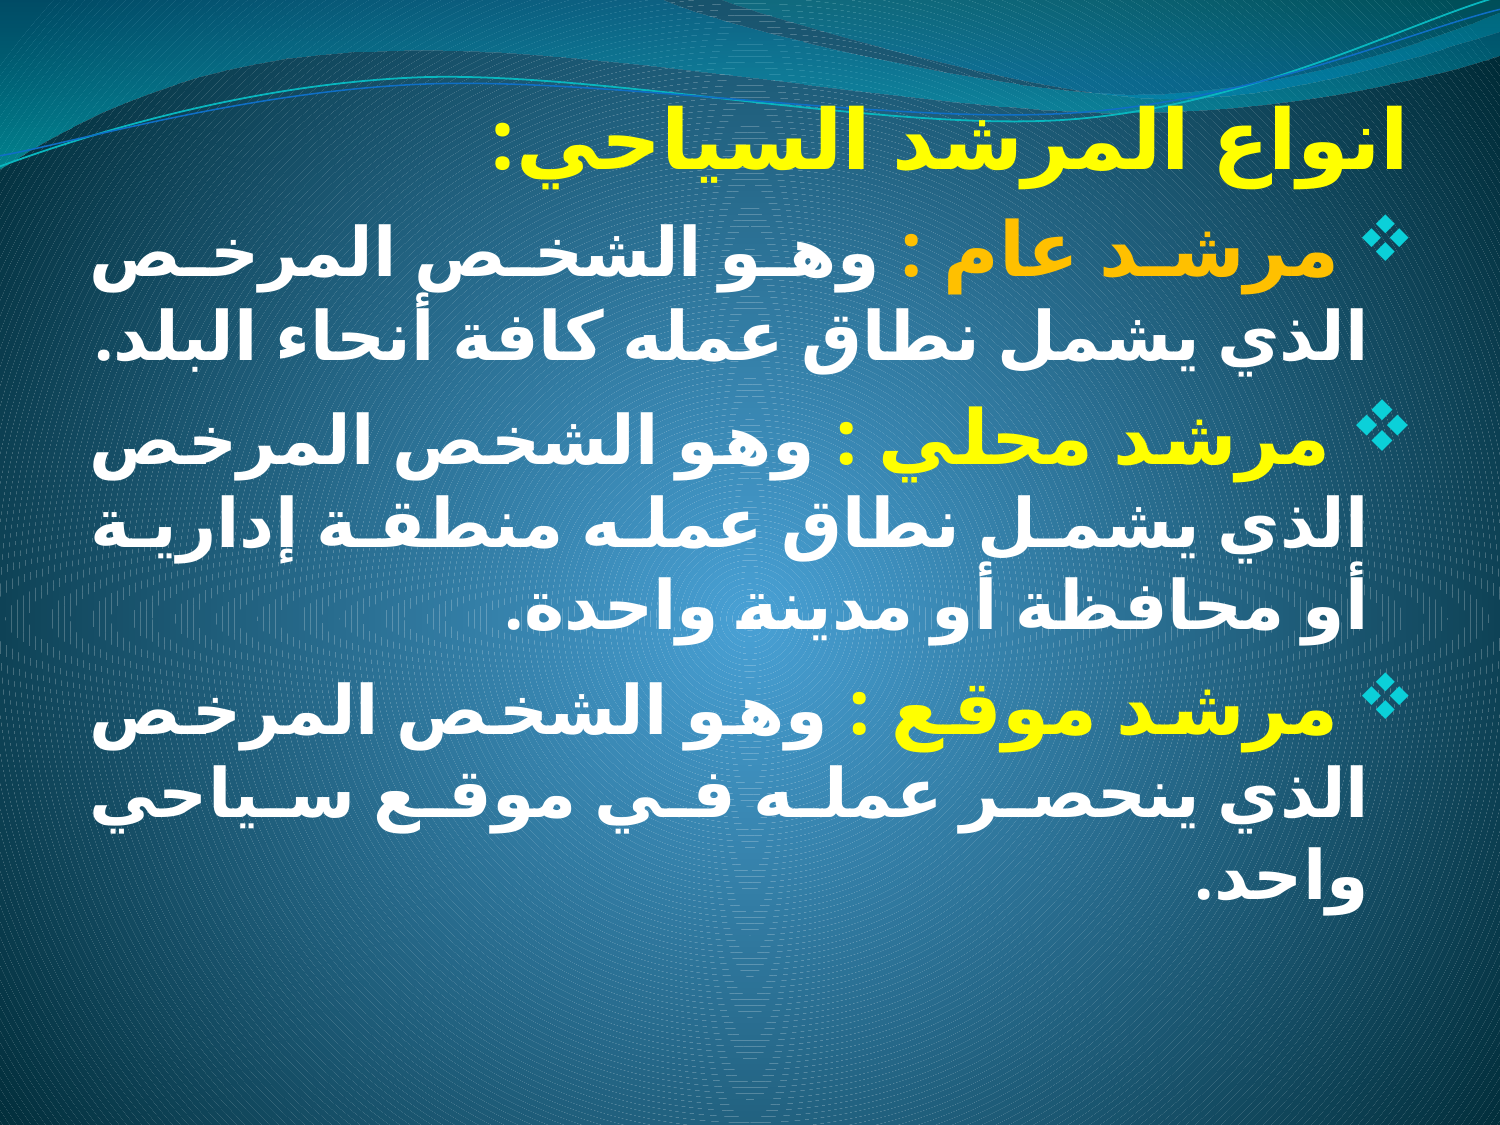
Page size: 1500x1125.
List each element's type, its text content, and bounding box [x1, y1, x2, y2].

list انواع المرشد السياحي: مرشد عام : وهو الشخص المرخص الذي يشمل نطاق عمله كافة أنحاء البلد. مرشد محلي : وهو الشخص المرخص الذي يشمل نطاق عمله منطقة إدارية أو محافظة أو مدينة واحدة. مرشد موقع : وهو الشخص المرخص الذي ينحصر عمله في موقع سياحي واحد. [75, 78, 1425, 1038]
